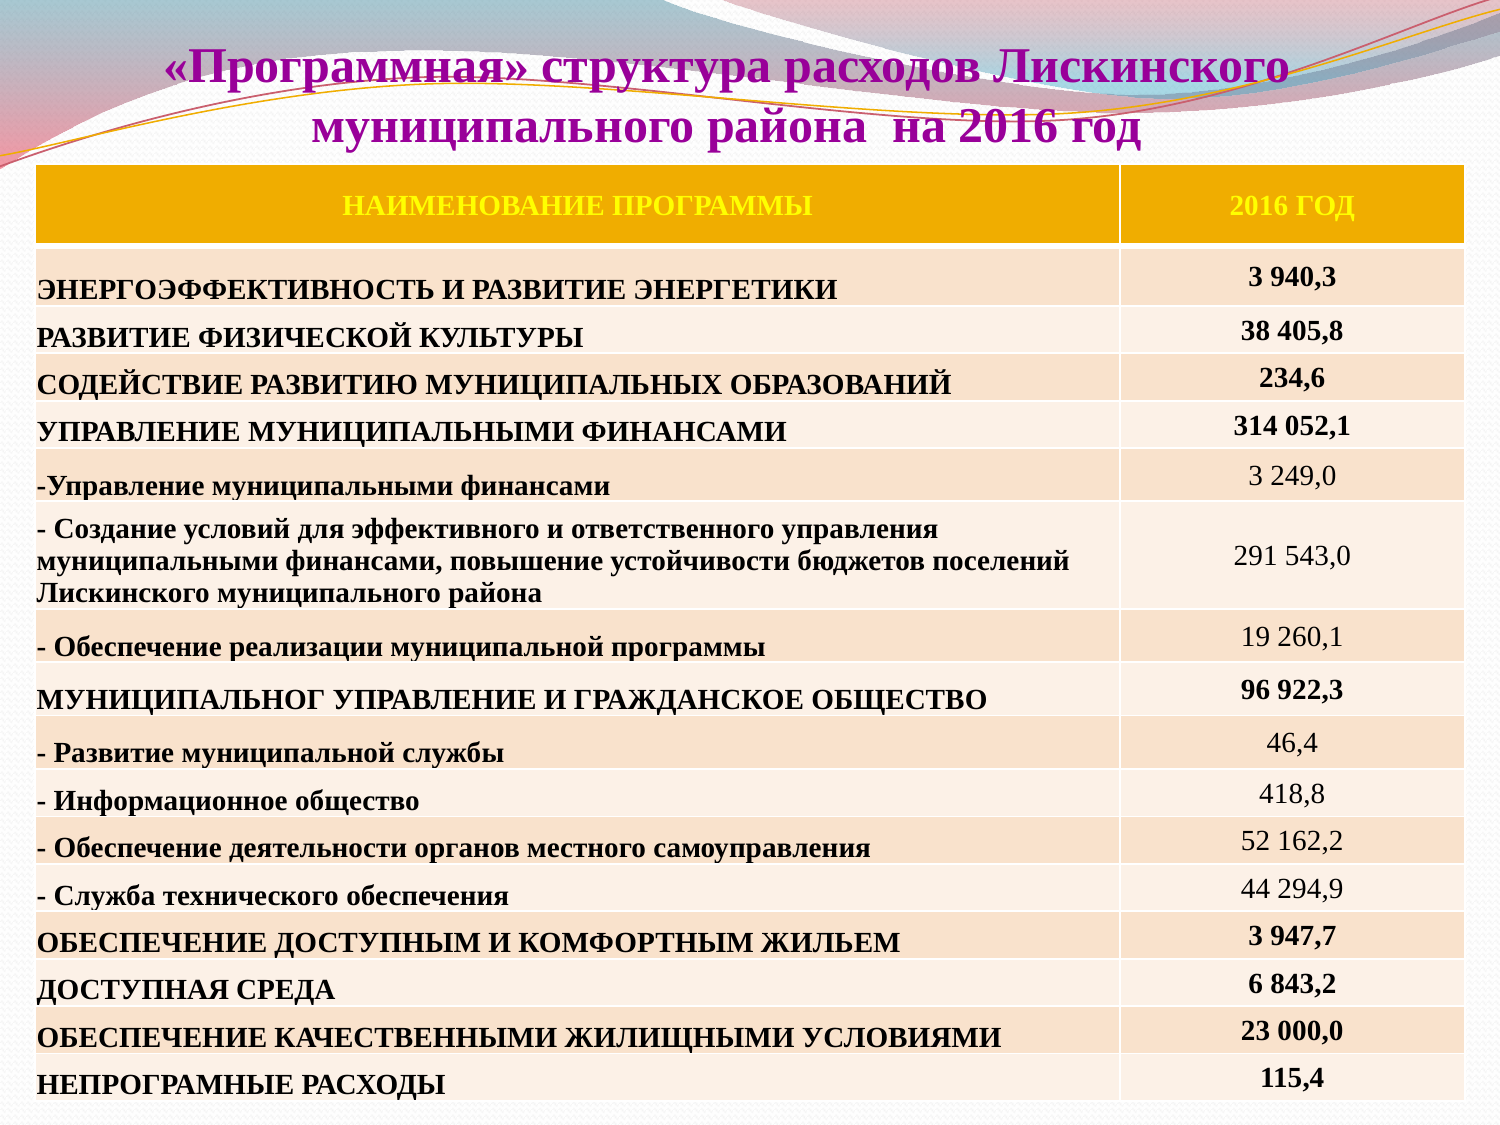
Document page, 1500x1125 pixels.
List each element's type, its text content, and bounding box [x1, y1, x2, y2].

table_cell 52 162,2 [1121, 817, 1464, 863]
table_header НАИМЕНОВАНИЕ ПРОГРАММЫ [36, 165, 1119, 243]
title «Программная» структура расходов Лискинского муниципального района на 2016 год [35, 35, 1418, 153]
table_cell - Обеспечение деятельности органов местного самоуправления [36, 817, 1119, 863]
table_cell УПРАВЛЕНИЕ МУНИЦИПАЛЬНЫМИ ФИНАНСАМИ [36, 402, 1119, 447]
table_cell НЕПРОГРАМНЫЕ РАСХОДЫ [36, 1054, 1119, 1100]
table_cell - Обеспечение реализации муниципальной программы [36, 610, 1119, 661]
table_cell СОДЕЙСТВИЕ РАЗВИТИЮ МУНИЦИПАЛЬНЫХ ОБРАЗОВАНИЙ [36, 354, 1119, 400]
table_cell ОБЕСПЕЧЕНИЕ ДОСТУПНЫМ И КОМФОРТНЫМ ЖИЛЬЕМ [36, 912, 1119, 958]
table_cell ЭНЕРГОЭФФЕКТИВНОСТЬ И РАЗВИТИЕ ЭНЕРГЕТИКИ [36, 249, 1119, 305]
table_cell 314 052,1 [1121, 402, 1464, 447]
table_cell 96 922,3 [1121, 663, 1464, 715]
table_header 2016 ГОД [1121, 165, 1464, 243]
table_cell -Управление муниципальными финансами [36, 449, 1119, 500]
table_cell 19 260,1 [1121, 610, 1464, 661]
table_cell 23 000,0 [1121, 1007, 1464, 1053]
table_cell 115,4 [1121, 1054, 1464, 1100]
table_cell 234,6 [1121, 354, 1464, 400]
table_cell 291 543,0 [1121, 502, 1464, 608]
table_cell - Развитие муниципальной службы [36, 716, 1119, 768]
table_cell 6 843,2 [1121, 960, 1464, 1005]
table_cell - Создание условий для эффективного и ответственного управления муниципальными финансами, повышение устойчивости бюджетов поселений Лискинского муниципального района [36, 502, 1119, 608]
table_cell - Служба технического обеспечения [36, 865, 1119, 910]
table_cell 46,4 [1121, 716, 1464, 768]
table_cell 44 294,9 [1121, 865, 1464, 910]
table_cell МУНИЦИПАЛЬНОГ УПРАВЛЕНИЕ И ГРАЖДАНСКОЕ ОБЩЕСТВО [36, 663, 1119, 715]
table_cell РАЗВИТИЕ ФИЗИЧЕСКОЙ КУЛЬТУРЫ [36, 307, 1119, 352]
table_cell ОБЕСПЕЧЕНИЕ КАЧЕСТВЕННЫМИ ЖИЛИЩНЫМИ УСЛОВИЯМИ [36, 1007, 1119, 1053]
table_cell 3 940,3 [1121, 249, 1464, 305]
table_cell 3 947,7 [1121, 912, 1464, 958]
table_cell ДОСТУПНАЯ СРЕДА [36, 960, 1119, 1005]
table_cell 418,8 [1121, 770, 1464, 816]
table_cell - Информационное общество [36, 770, 1119, 816]
table_cell 38 405,8 [1121, 307, 1464, 352]
table_cell 3 249,0 [1121, 449, 1464, 500]
